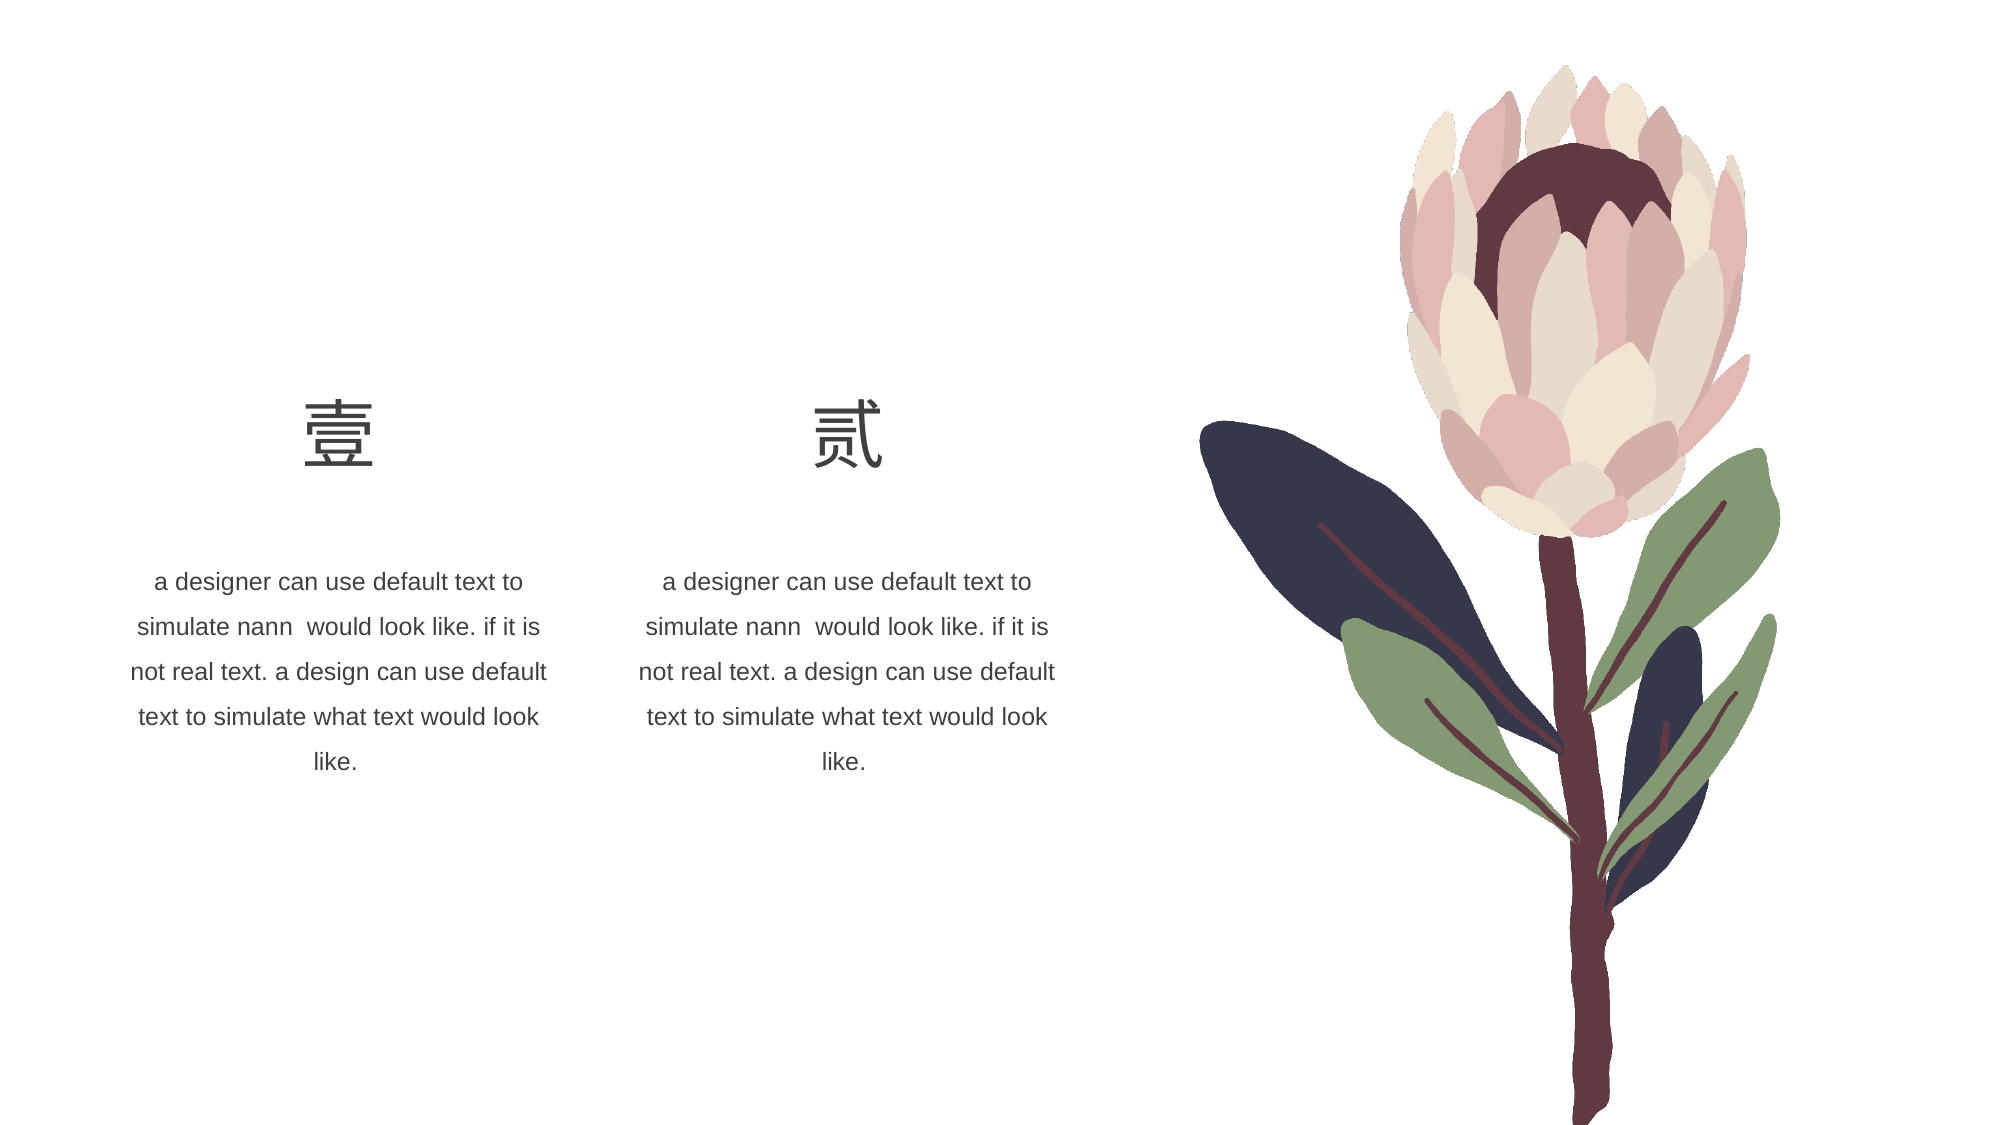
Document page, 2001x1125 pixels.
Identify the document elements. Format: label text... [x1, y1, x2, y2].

text_box a designer can use default text to simulate nann would look like. if it is not real text. a design can use default text to simulate what text would look like. [110, 543, 568, 783]
text_box a designer can use default text to simulate nann would look like. if it is not real text. a design can use default text to simulate what text would look like. [619, 543, 1077, 783]
text_box 壹 [91, 379, 587, 485]
picture [1177, 42, 1837, 1125]
text_box 贰 [600, 379, 1096, 485]
